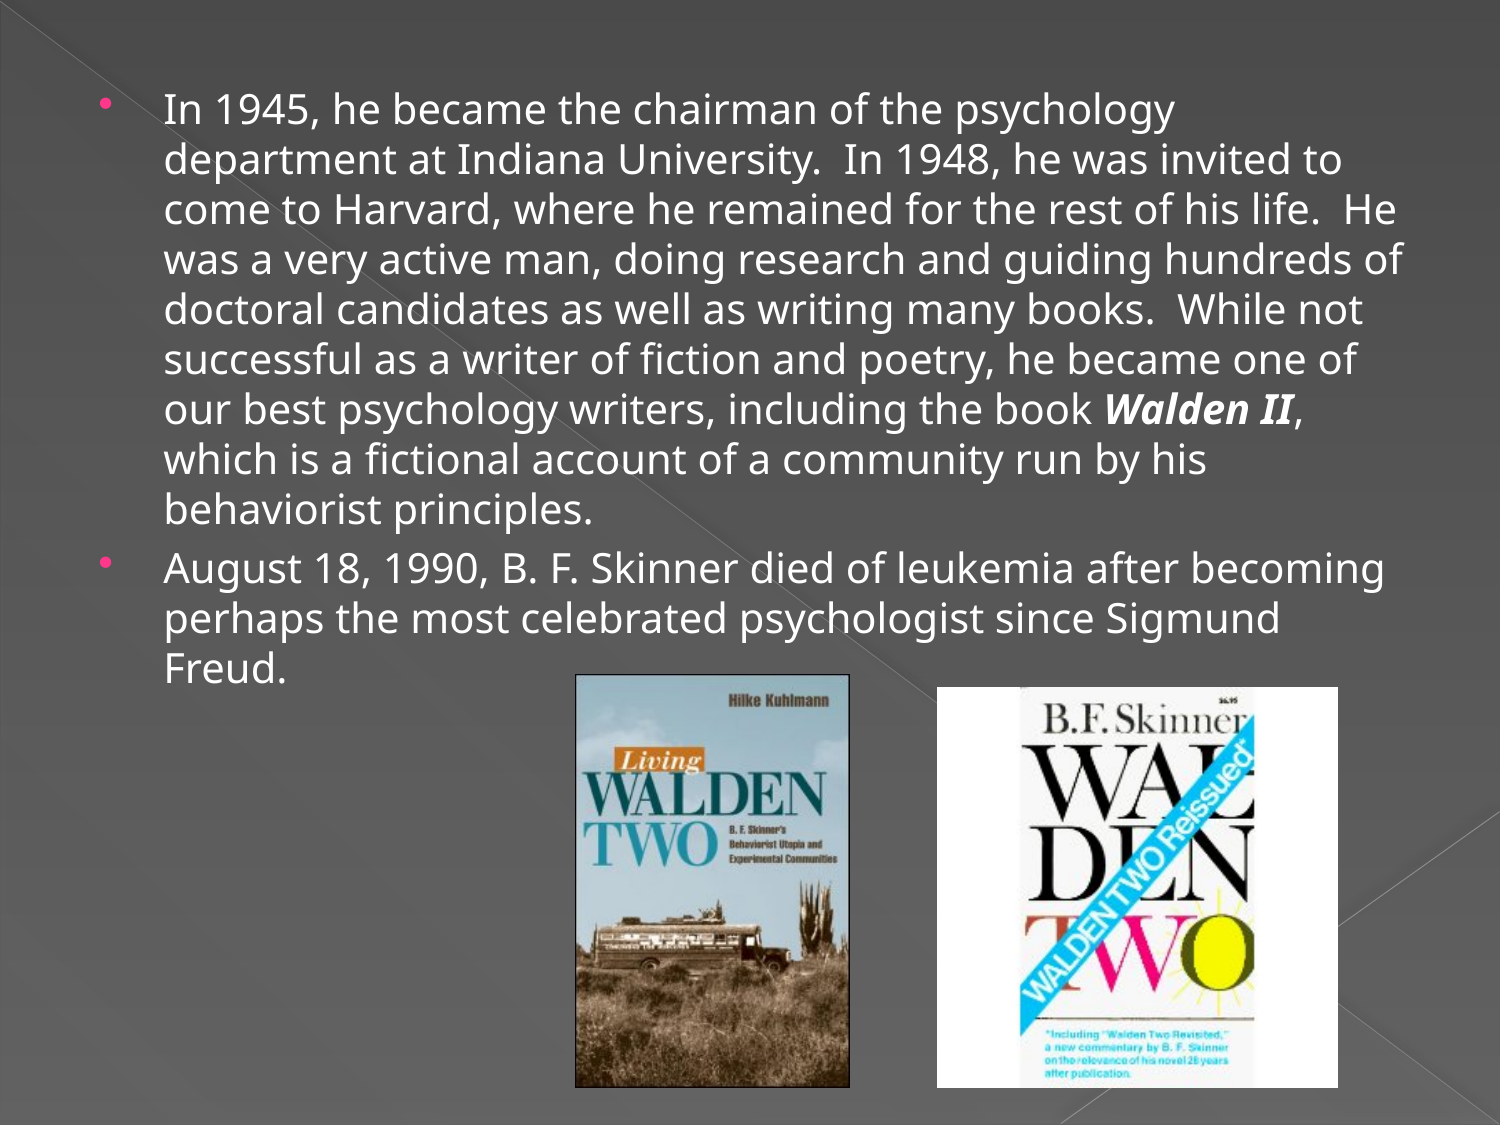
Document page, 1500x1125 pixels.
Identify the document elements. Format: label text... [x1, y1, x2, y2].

picture [574, 674, 851, 1088]
list In 1945, he became the chairman of the psychology department at Indiana University. In 1948, he was invited to come to Harvard, where he remained for the rest of his life. He was a very active man, doing research and guiding hundreds of doctoral candidates as well as writing many books. While not successful as a writer of fiction and poetry, he became one of our best psychology writers, including the book Walden II, which is a fictional account of a community run by his behaviorist principles. August 18, 1990, B. F. Skinner died of leukemia after becoming perhaps the most celebrated psychologist since Sigmund Freud. [75, 75, 1425, 1000]
picture [937, 687, 1338, 1088]
